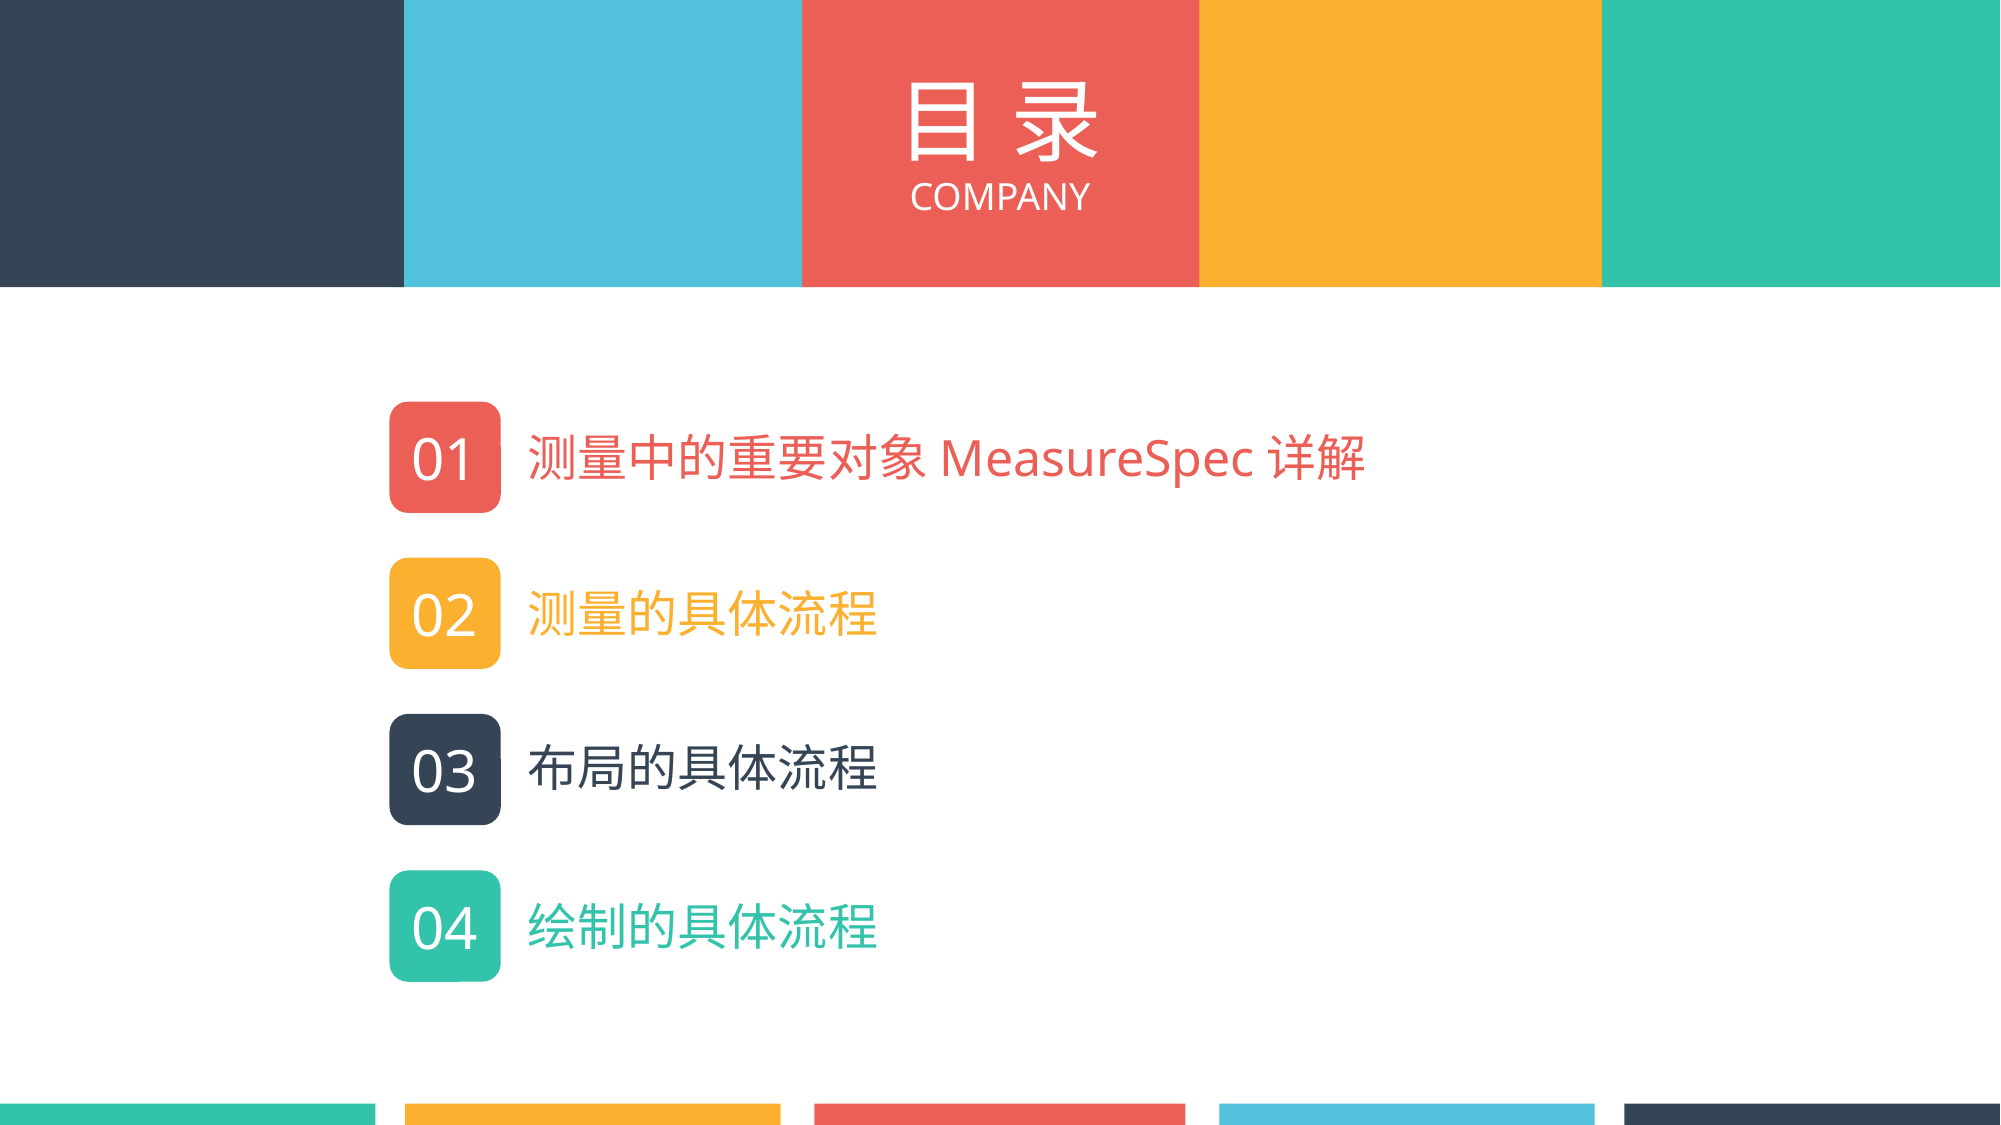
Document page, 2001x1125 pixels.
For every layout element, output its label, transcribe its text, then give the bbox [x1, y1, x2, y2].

text_box [405, 1103, 781, 1125]
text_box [389, 713, 1546, 826]
text_box [803, 0, 1200, 288]
text_box [814, 1103, 1186, 1125]
text_box [404, 0, 803, 288]
text_box [1219, 1103, 1595, 1125]
text_box [1200, 0, 1602, 288]
text_box [1624, 1103, 2000, 1125]
text_box 目 录 COMPANY [883, 55, 1117, 225]
text_box [0, 0, 404, 288]
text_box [389, 870, 1473, 982]
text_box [389, 401, 1638, 513]
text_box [389, 557, 1546, 669]
text_box [0, 1103, 376, 1125]
text_box [1602, 0, 2000, 288]
